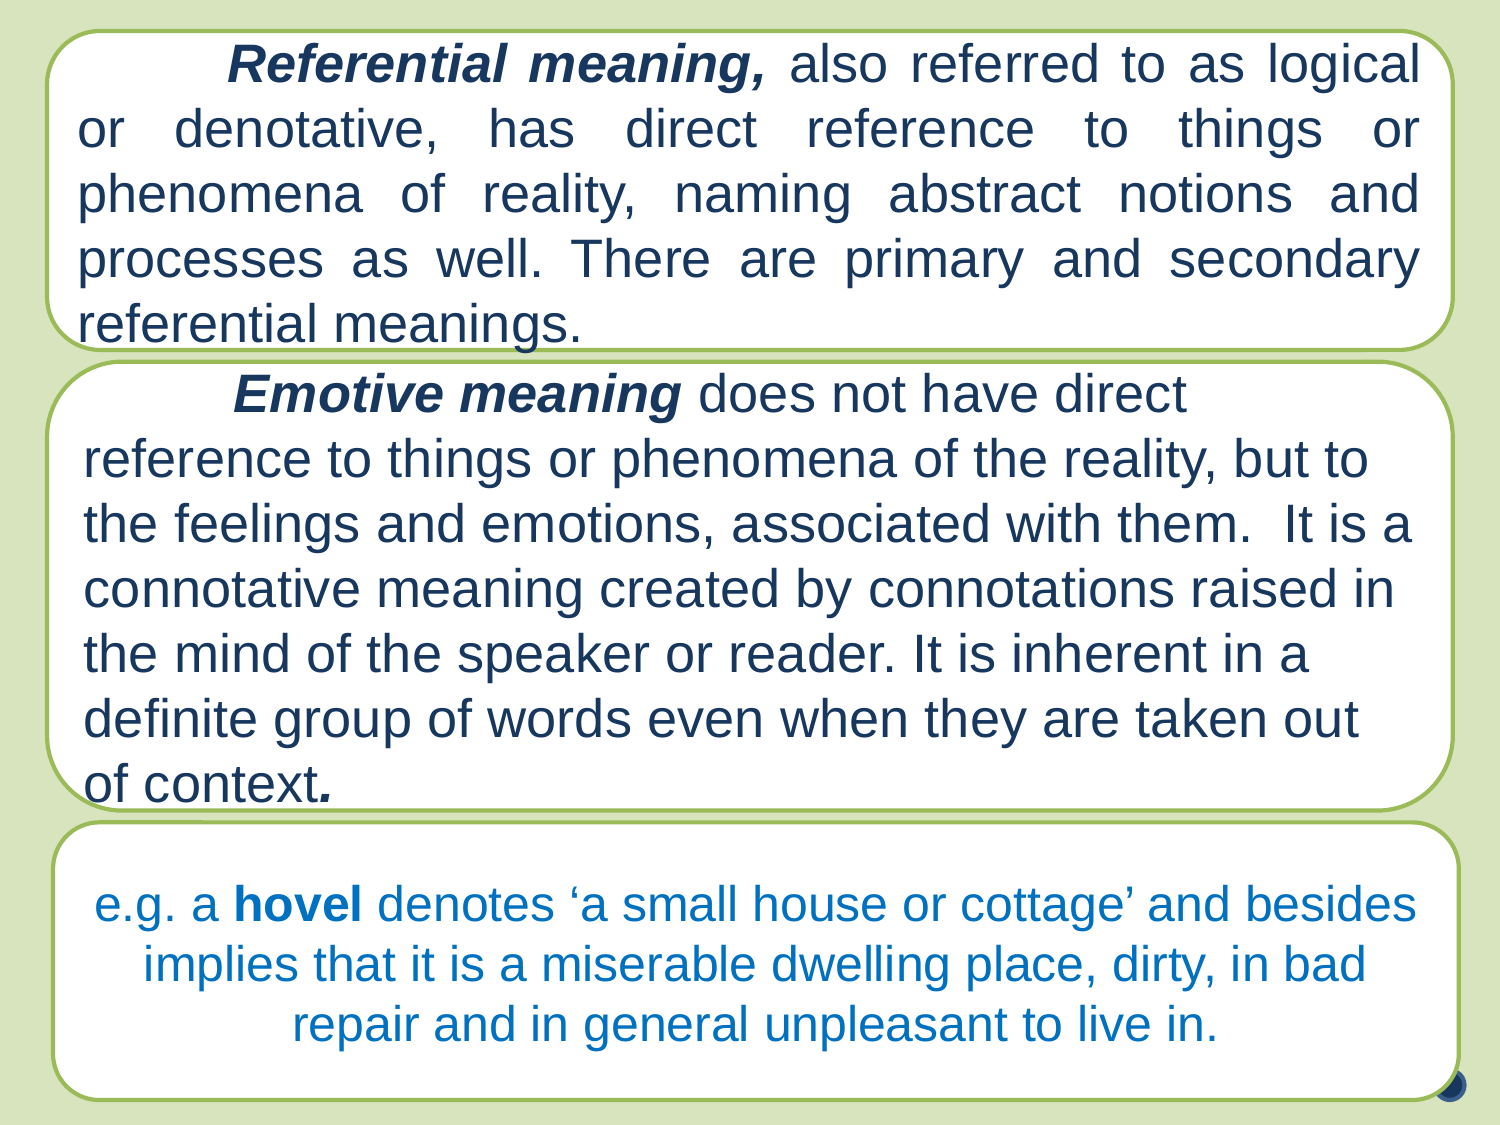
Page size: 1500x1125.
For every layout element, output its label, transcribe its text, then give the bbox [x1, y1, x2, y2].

text_box Referential meaning, also referred to as logical or denotative, has direct reference to things or phenomena of reality, naming abstract notions and processes as well. There are primary and secondary referential meanings. [44, 28, 1455, 353]
text_box [1437, 1071, 1467, 1103]
text_box Emotive meaning does not have direct reference to things or phenomena of the reality, but to the feelings and emotions, associated with them. It is a connotative meaning created by connotations raised in the mind of the speaker or reader. It is inherent in a definite group of words even when they are taken out of context. [44, 359, 1455, 813]
text_box e.g. a hovel denotes ‘a small house or cottage’ and besides implies that it is a miserable dwelling place, dirty, in bad repair and in general unpleasant to live in. [50, 820, 1461, 1103]
